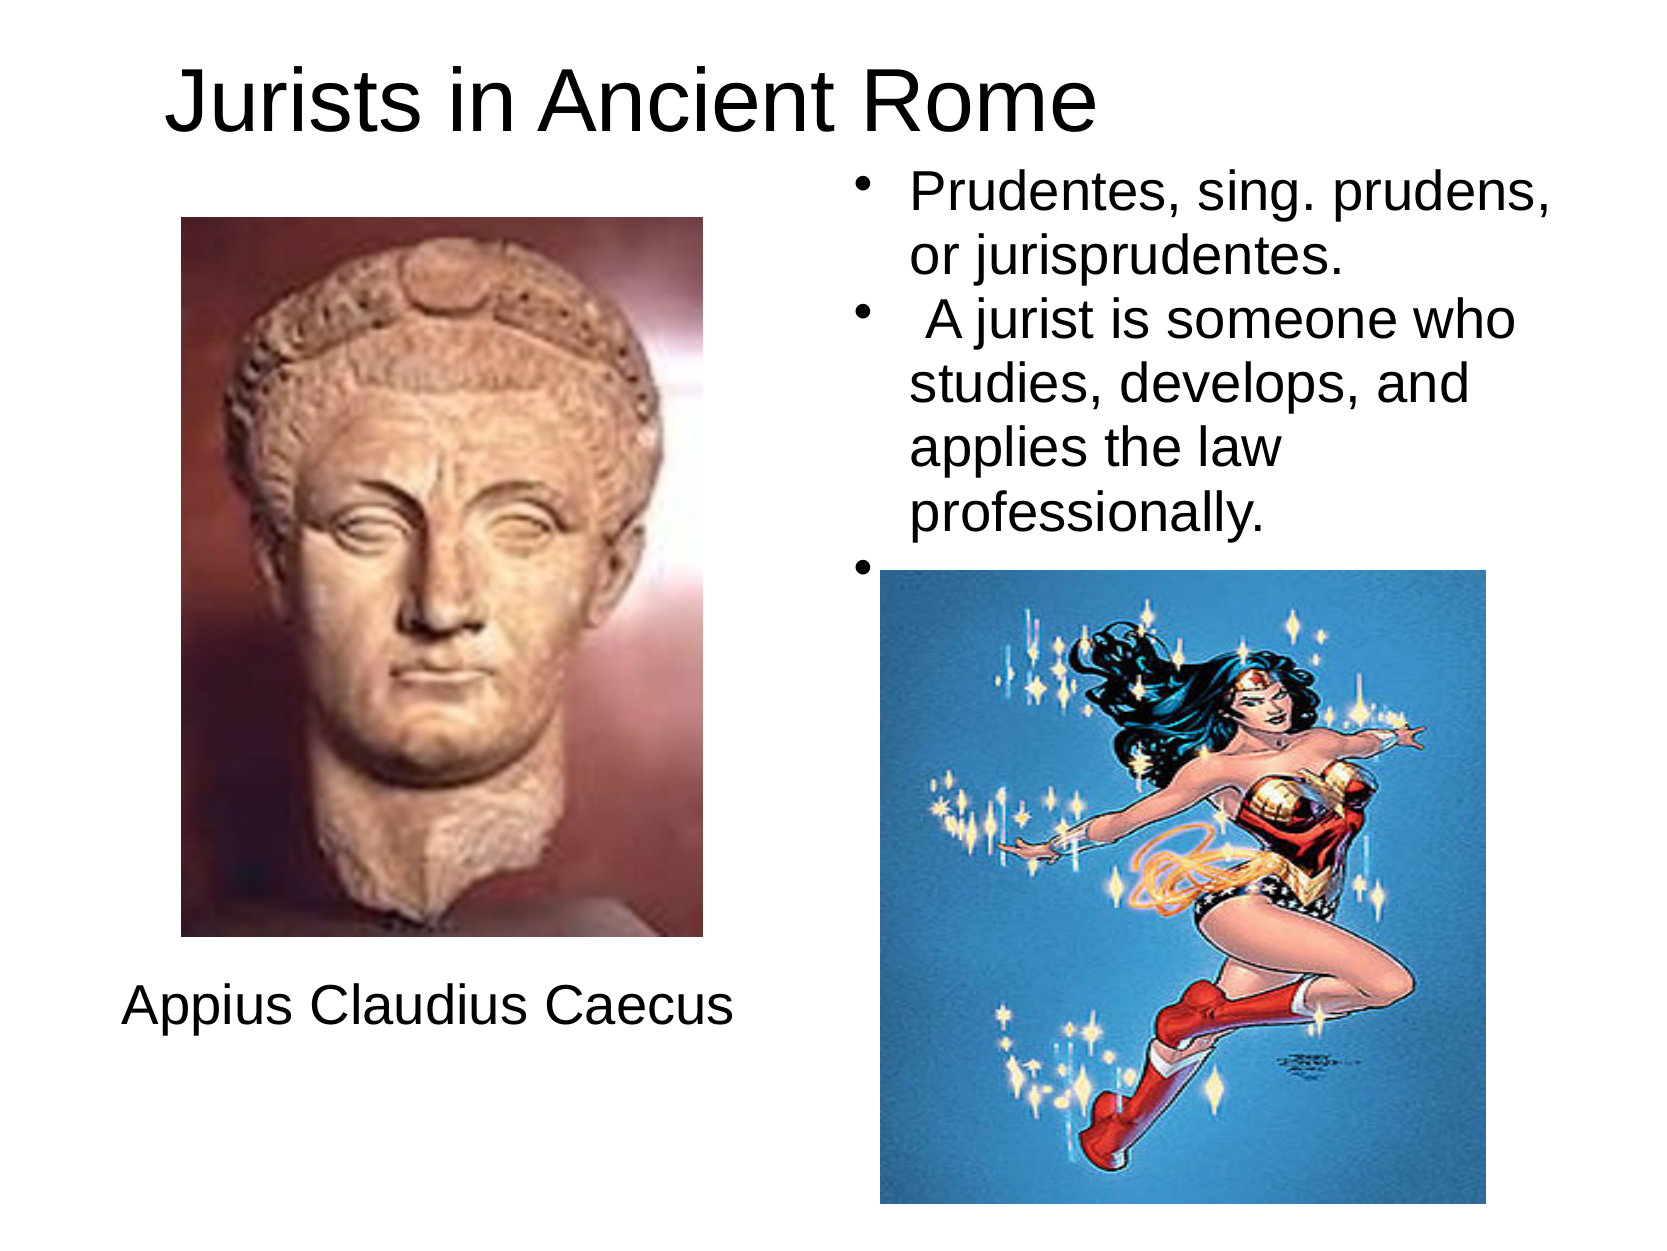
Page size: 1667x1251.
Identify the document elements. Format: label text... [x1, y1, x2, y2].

title Jurists in Ancient Rome [40, 49, 1627, 201]
list Prudentes, sing. prudens, or jurisprudentes. A jurist is someone who studies, develops, and applies the law professionally. [834, 159, 1588, 564]
text_box Appius Claudius Caecus [121, 972, 812, 1038]
picture [880, 569, 1487, 1204]
picture [181, 217, 703, 938]
